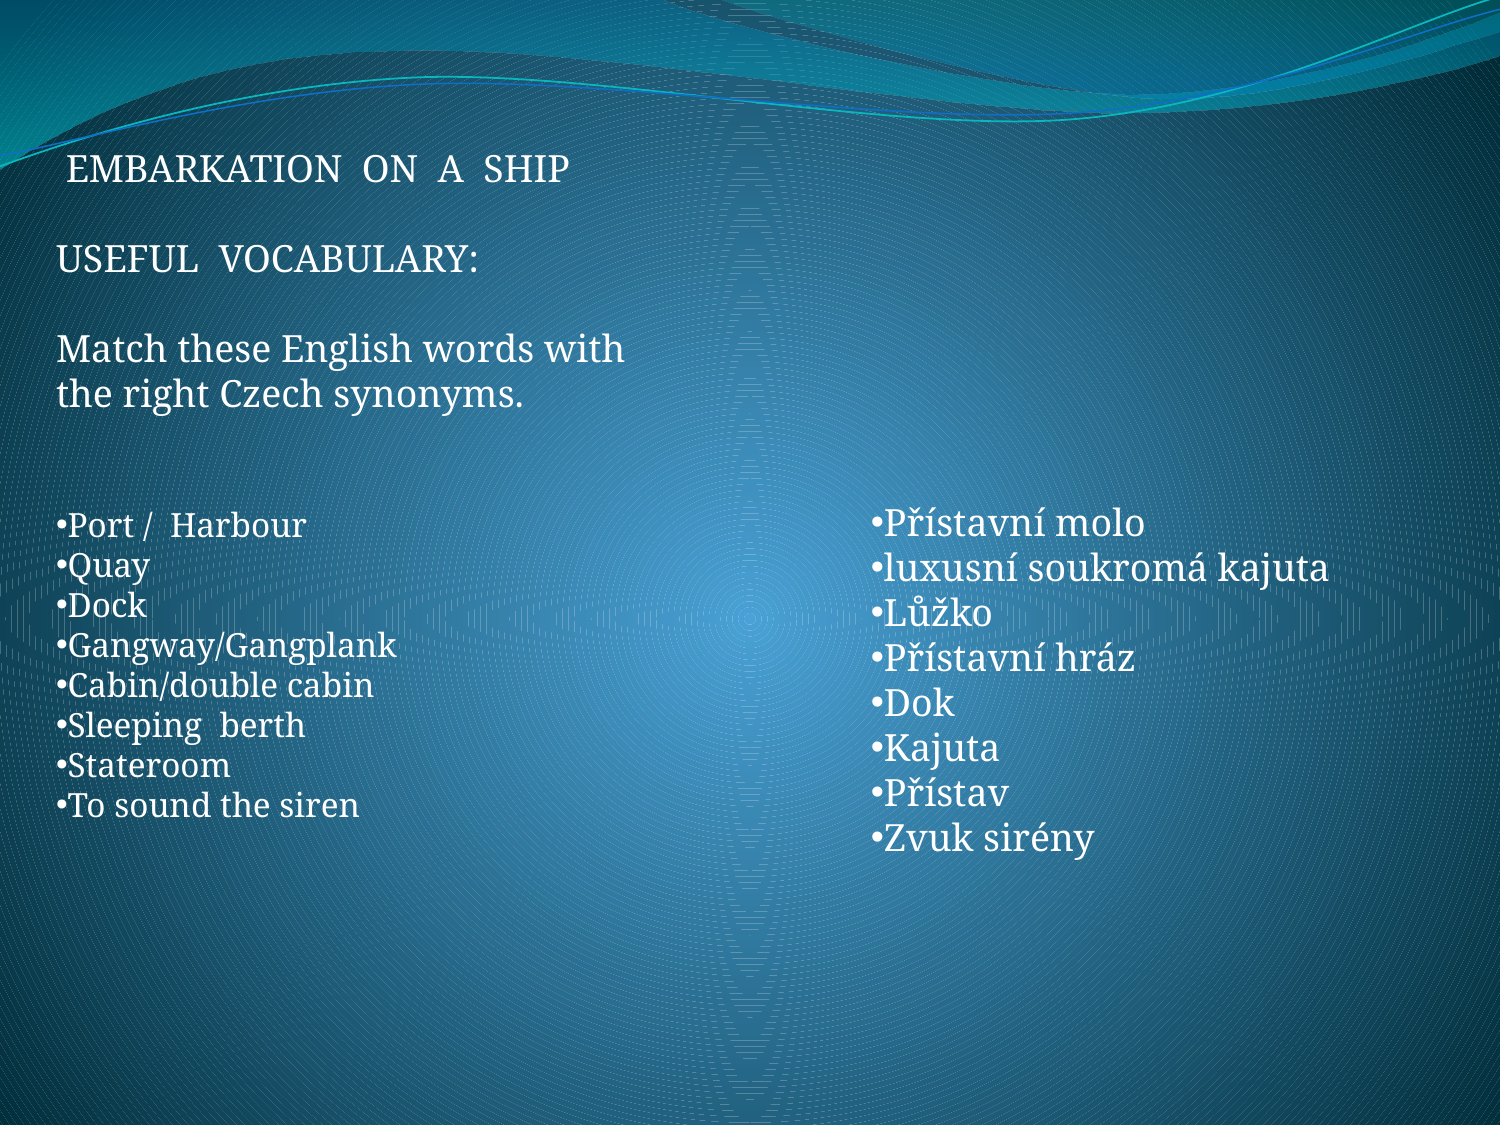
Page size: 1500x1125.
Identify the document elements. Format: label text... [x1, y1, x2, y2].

text_box Přístavní molo luxusní soukromá kajuta Lůžko Přístavní hráz Dok Kajuta Přístav Zvuk sirény [856, 491, 1358, 867]
text_box EMBARKATION ON A SHIP USEFUL VOCABULARY: Match these English words with the right Czech synonyms. Port / Harbour Quay Dock Gangway/Gangplank Cabin/double cabin Sleeping berth Stateroom To sound the siren [41, 137, 691, 832]
